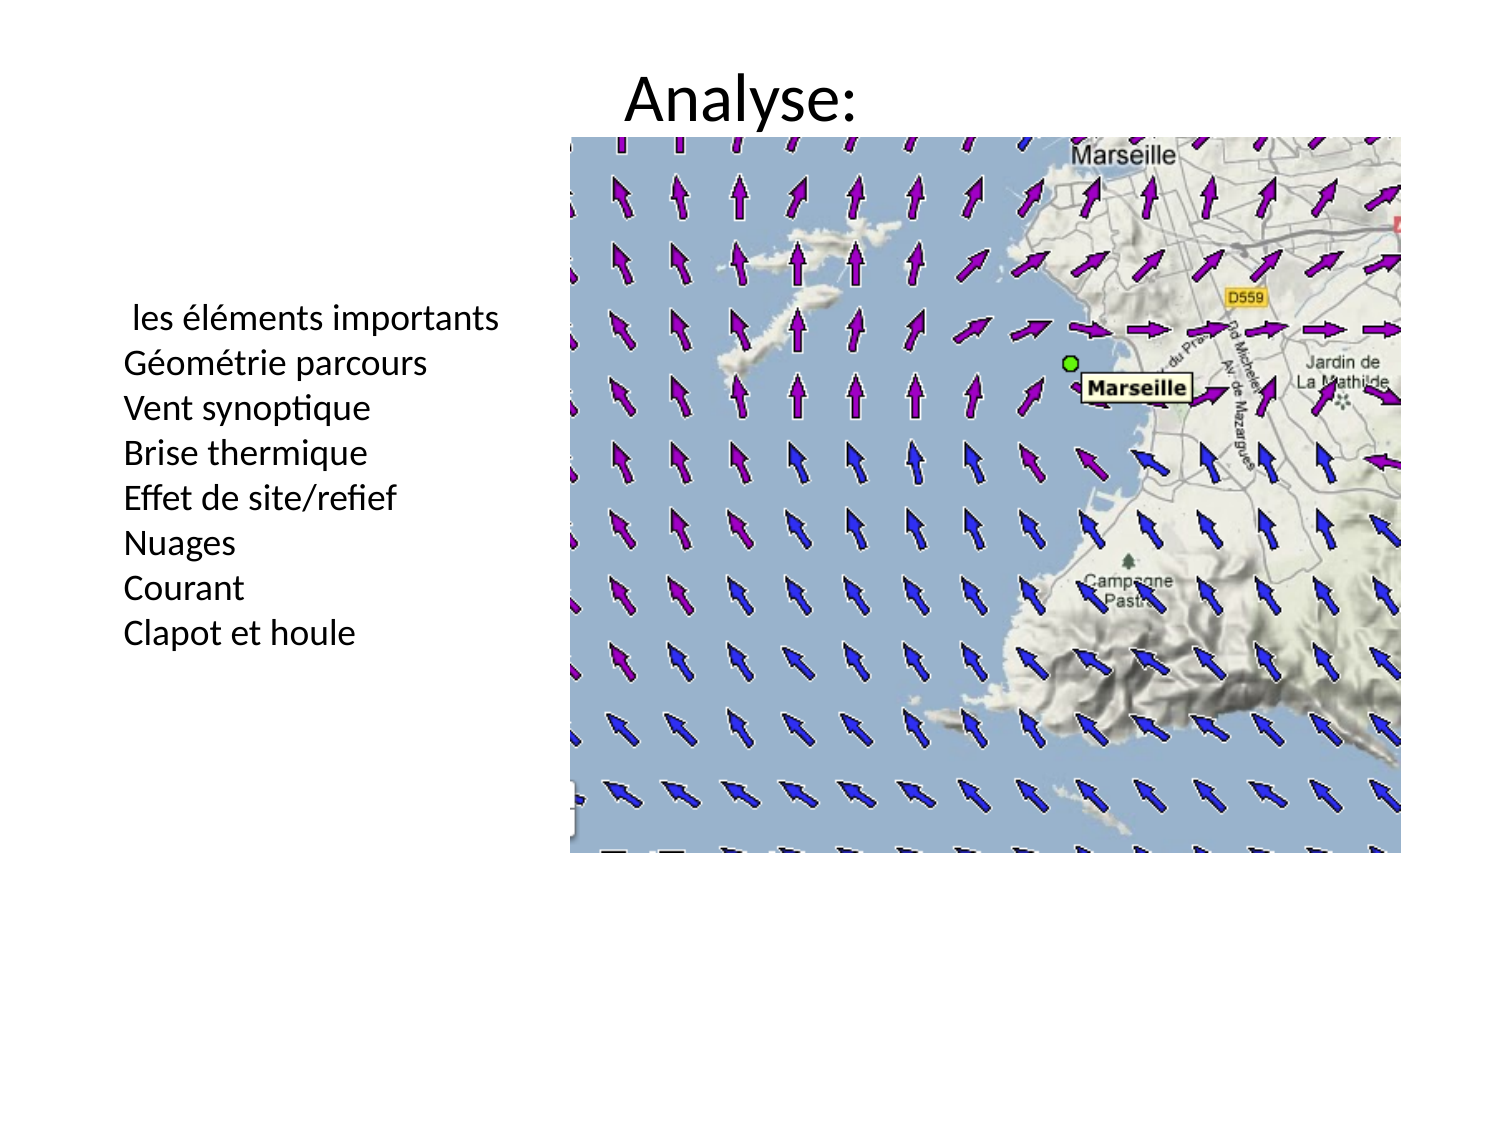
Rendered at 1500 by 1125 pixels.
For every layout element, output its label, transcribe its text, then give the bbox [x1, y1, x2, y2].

title Analyse: [75, 45, 1425, 143]
text_box les éléments importants Géométrie parcours Vent synoptique Brise thermique Effet de site/refief Nuages Courant Clapot et houle [108, 285, 565, 661]
picture [570, 137, 1401, 854]
